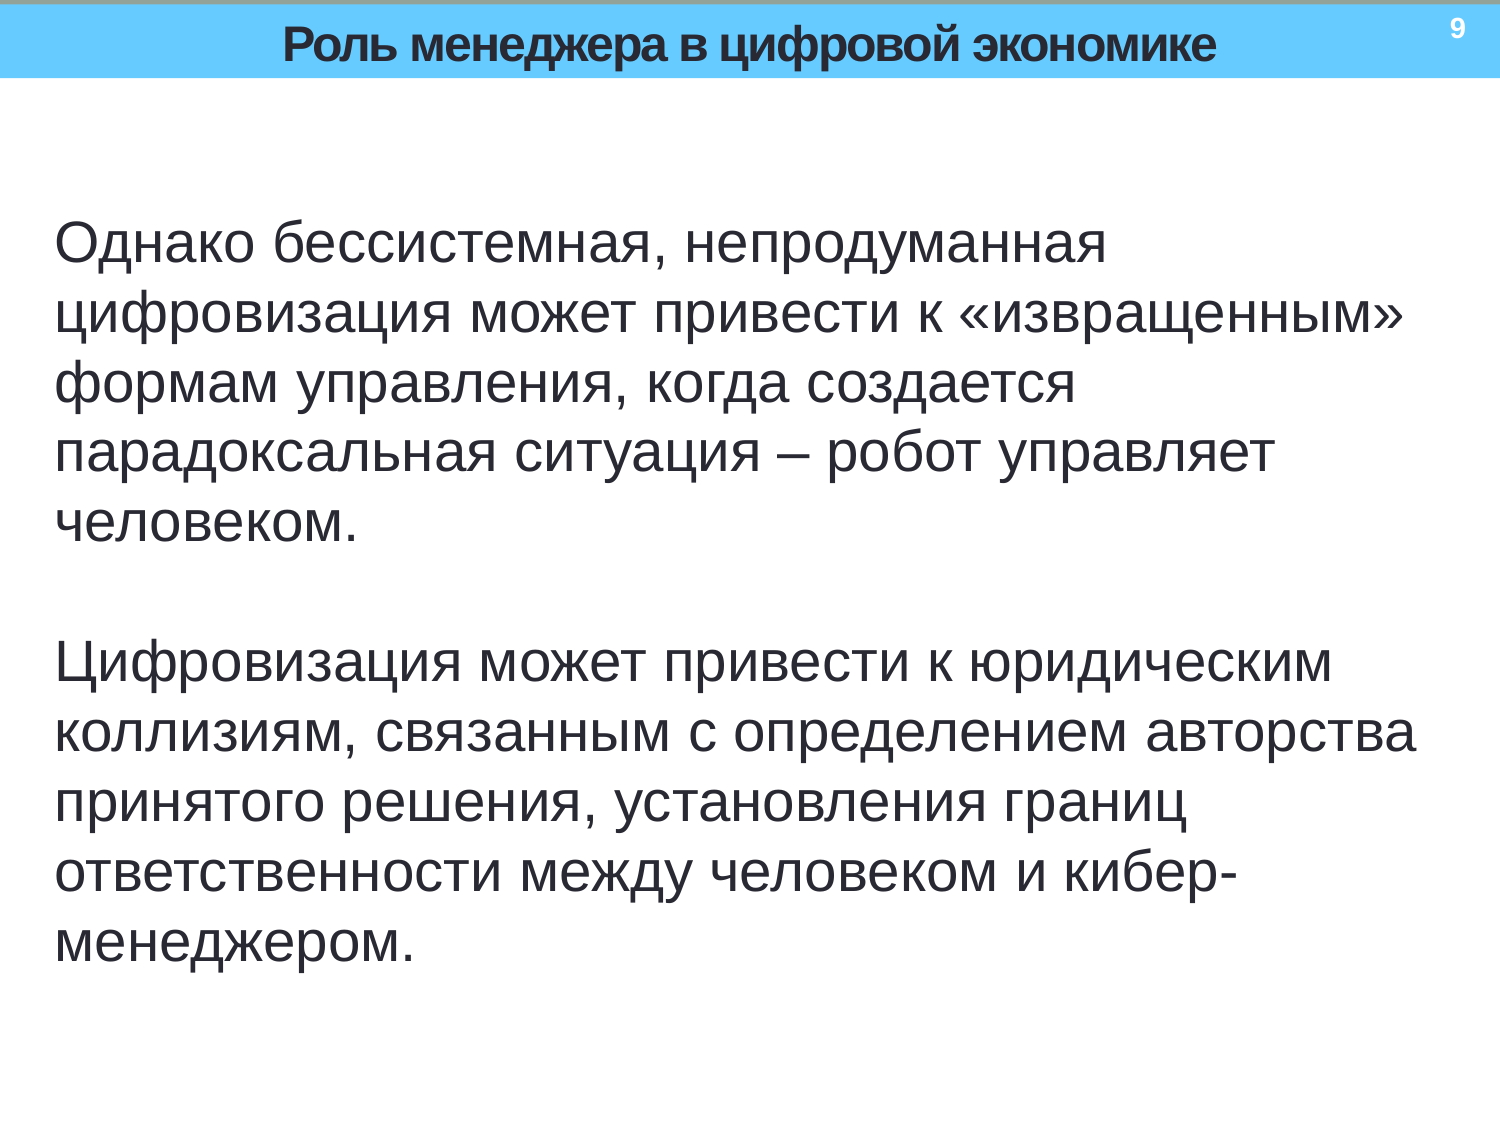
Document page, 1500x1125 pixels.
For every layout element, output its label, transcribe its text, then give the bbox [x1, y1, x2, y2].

title Роль менеджера в цифровой экономике [0, 4, 1500, 79]
slide_number 9 [1435, 0, 1484, 54]
text_box Однако бессистемная, непродуманная цифровизация может привести к «извращенным» формам управления, когда создается парадоксальная ситуация – робот управляет человеком. Цифровизация может привести к юридическим коллизиям, связанным с определением авторства принятого решения, установления границ ответственности между человеком и кибер-менеджером. [39, 196, 1481, 981]
